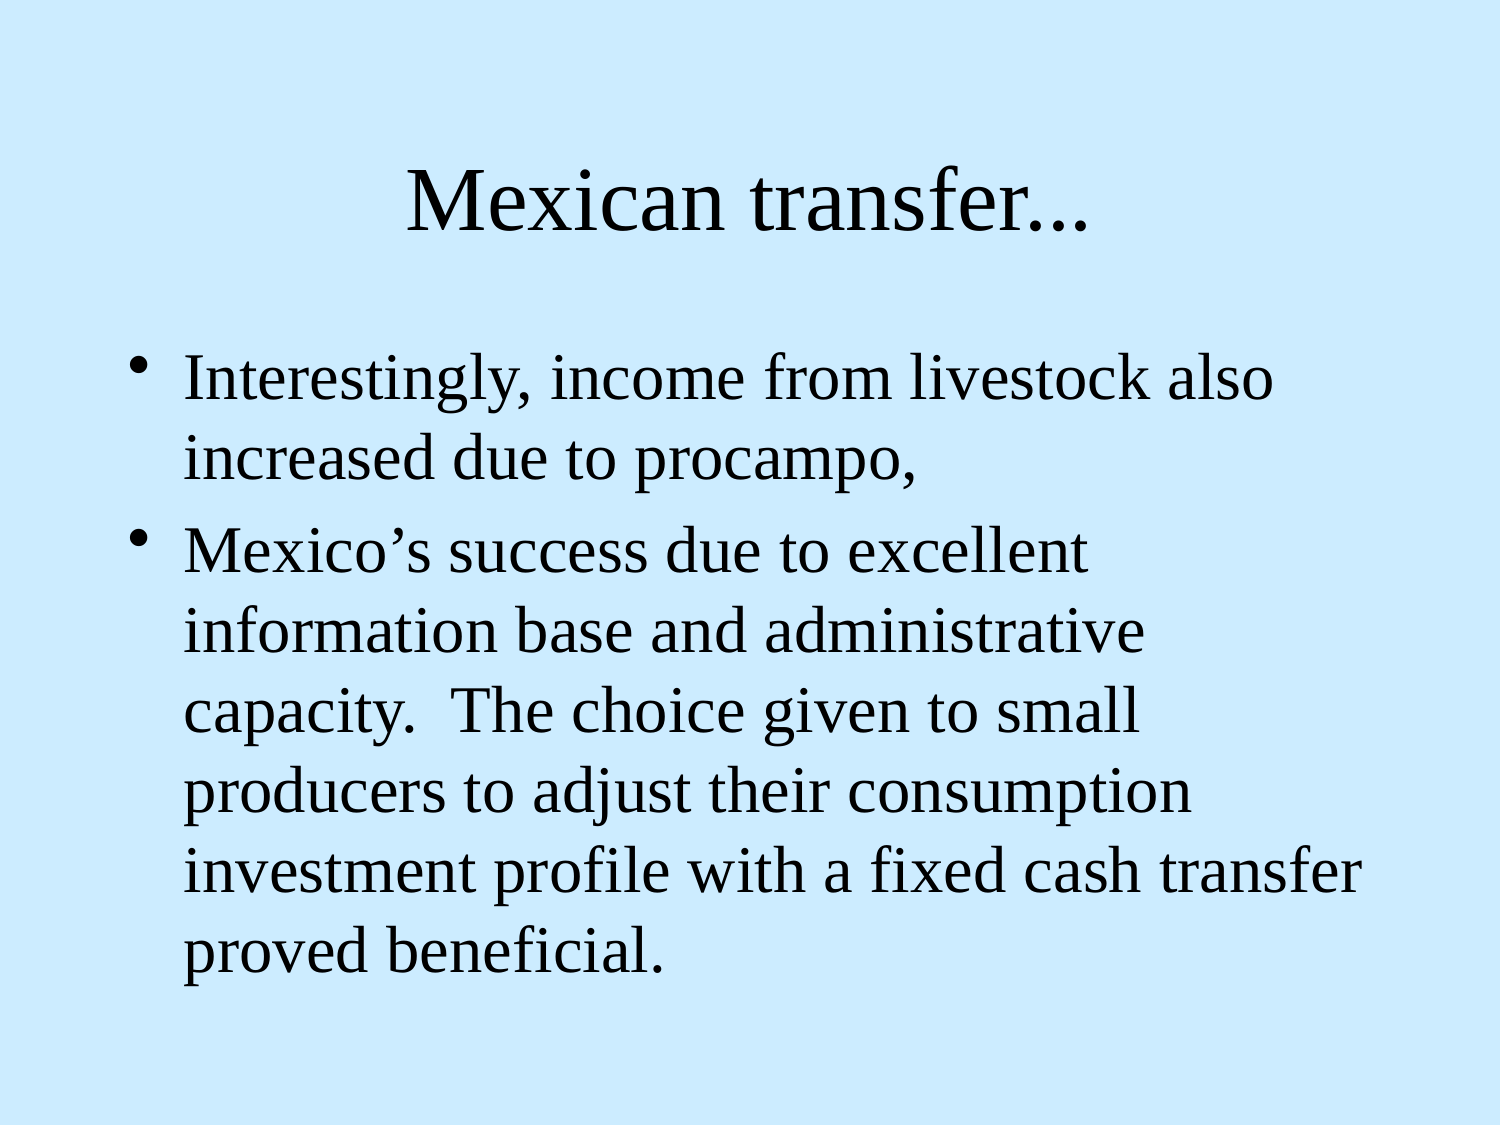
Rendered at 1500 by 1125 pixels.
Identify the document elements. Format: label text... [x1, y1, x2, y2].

title Mexican transfer... [112, 99, 1388, 288]
list Interestingly, income from livestock also increased due to procampo, Mexico’s success due to excellent information base and administrative capacity. The choice given to small producers to adjust their consumption investment profile with a fixed cash transfer proved beneficial. [112, 324, 1388, 1001]
